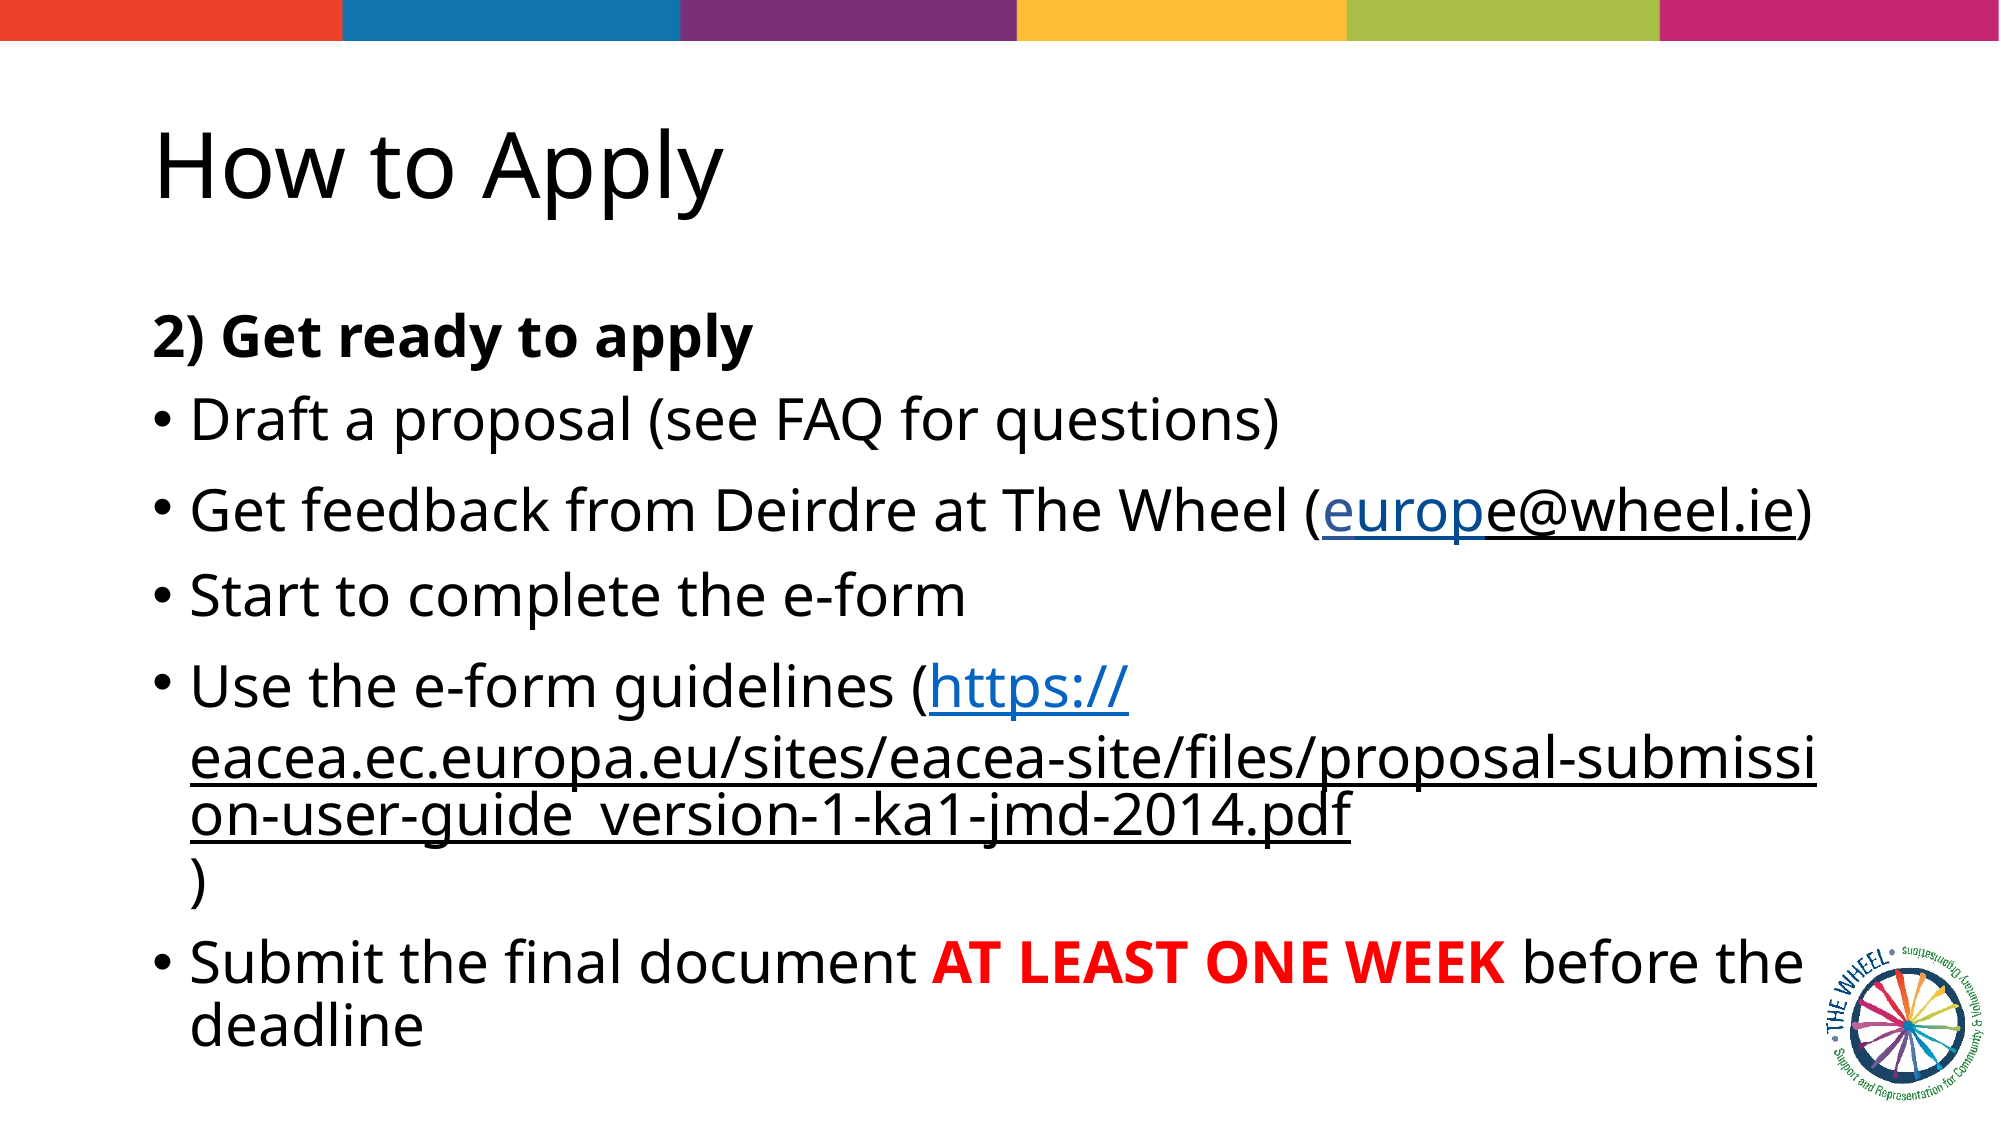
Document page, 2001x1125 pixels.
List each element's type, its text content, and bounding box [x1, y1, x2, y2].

title How to Apply [137, 59, 1863, 278]
list 2) Get ready to apply Draft a proposal (see FAQ for questions) Get feedback from Deirdre at The Wheel (europe@wheel.ie) Start to complete the e-form Use the e-form guidelines (https://eacea.ec.europa.eu/sites/eacea-site/files/proposal-submission-user-guide_version-1-ka1-jmd-2014.pdf) Submit the final document AT LEAST ONE WEEK before the deadline [137, 299, 1863, 1014]
picture [1825, 944, 1984, 1103]
picture [0, 0, 2000, 41]
